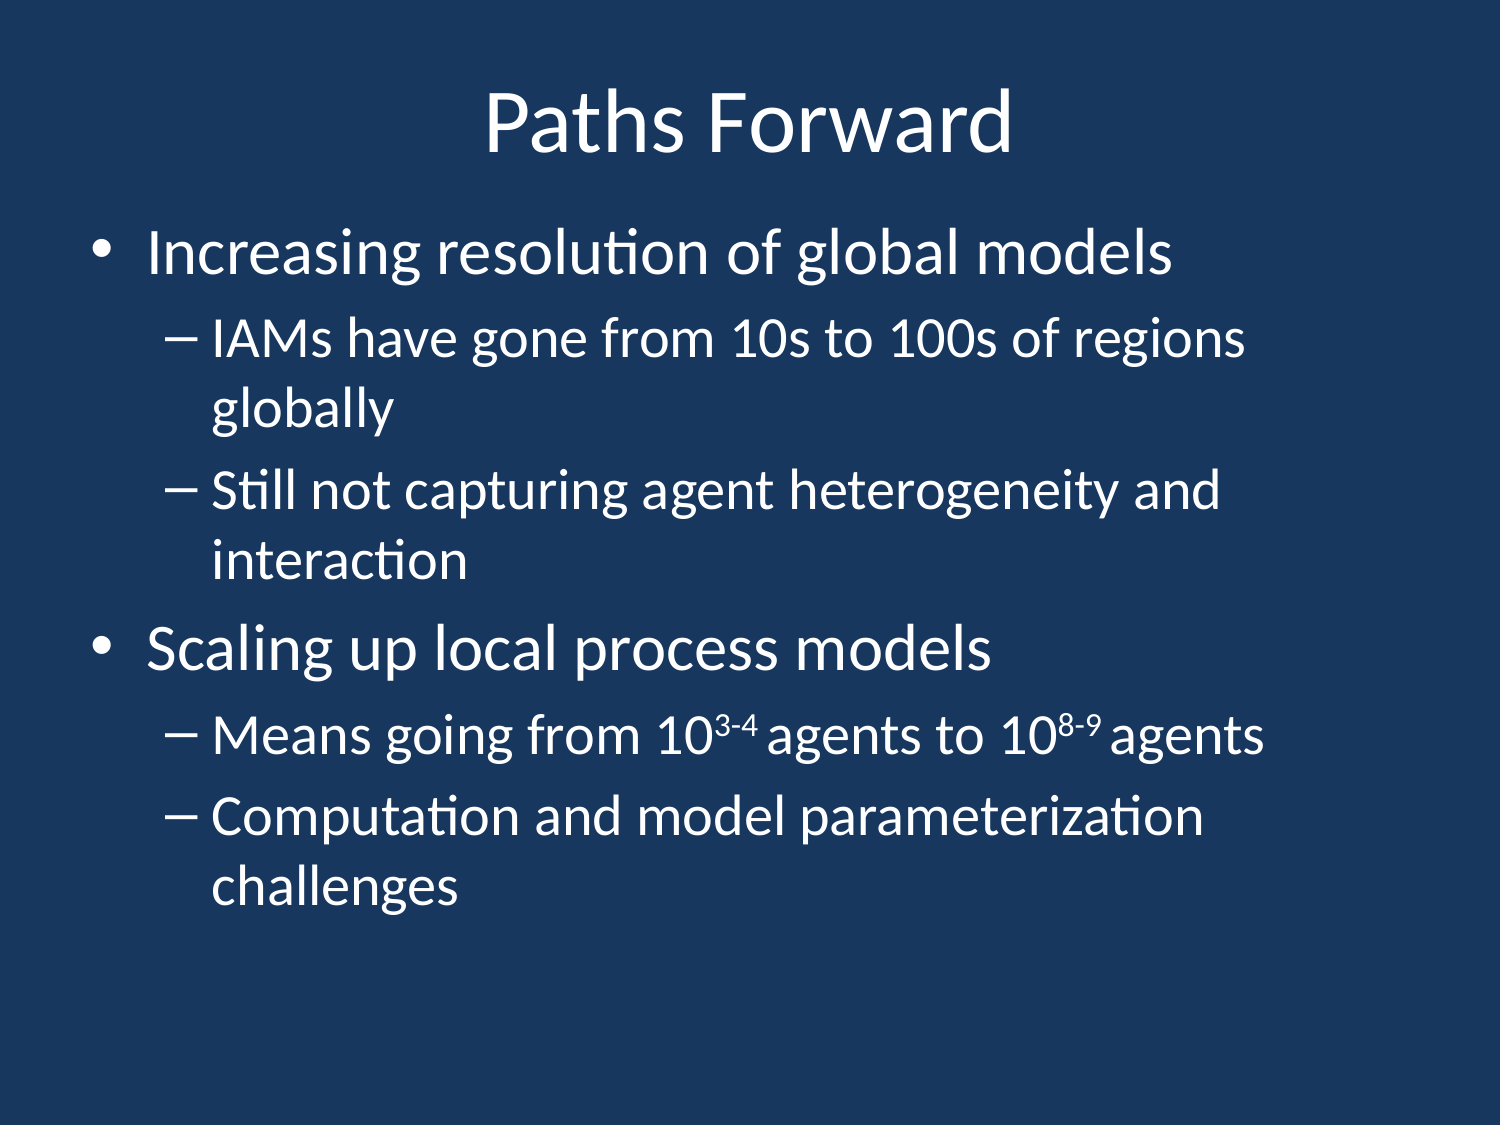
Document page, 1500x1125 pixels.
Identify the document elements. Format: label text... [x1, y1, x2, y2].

list Increasing resolution of global models IAMs have gone from 10s to 100s of regions globally Still not capturing agent heterogeneity and interaction Scaling up local process models Means going from 103-4 agents to 108-9 agents Computation and model parameterization challenges [75, 200, 1425, 1005]
title Paths Forward [75, 45, 1425, 188]
